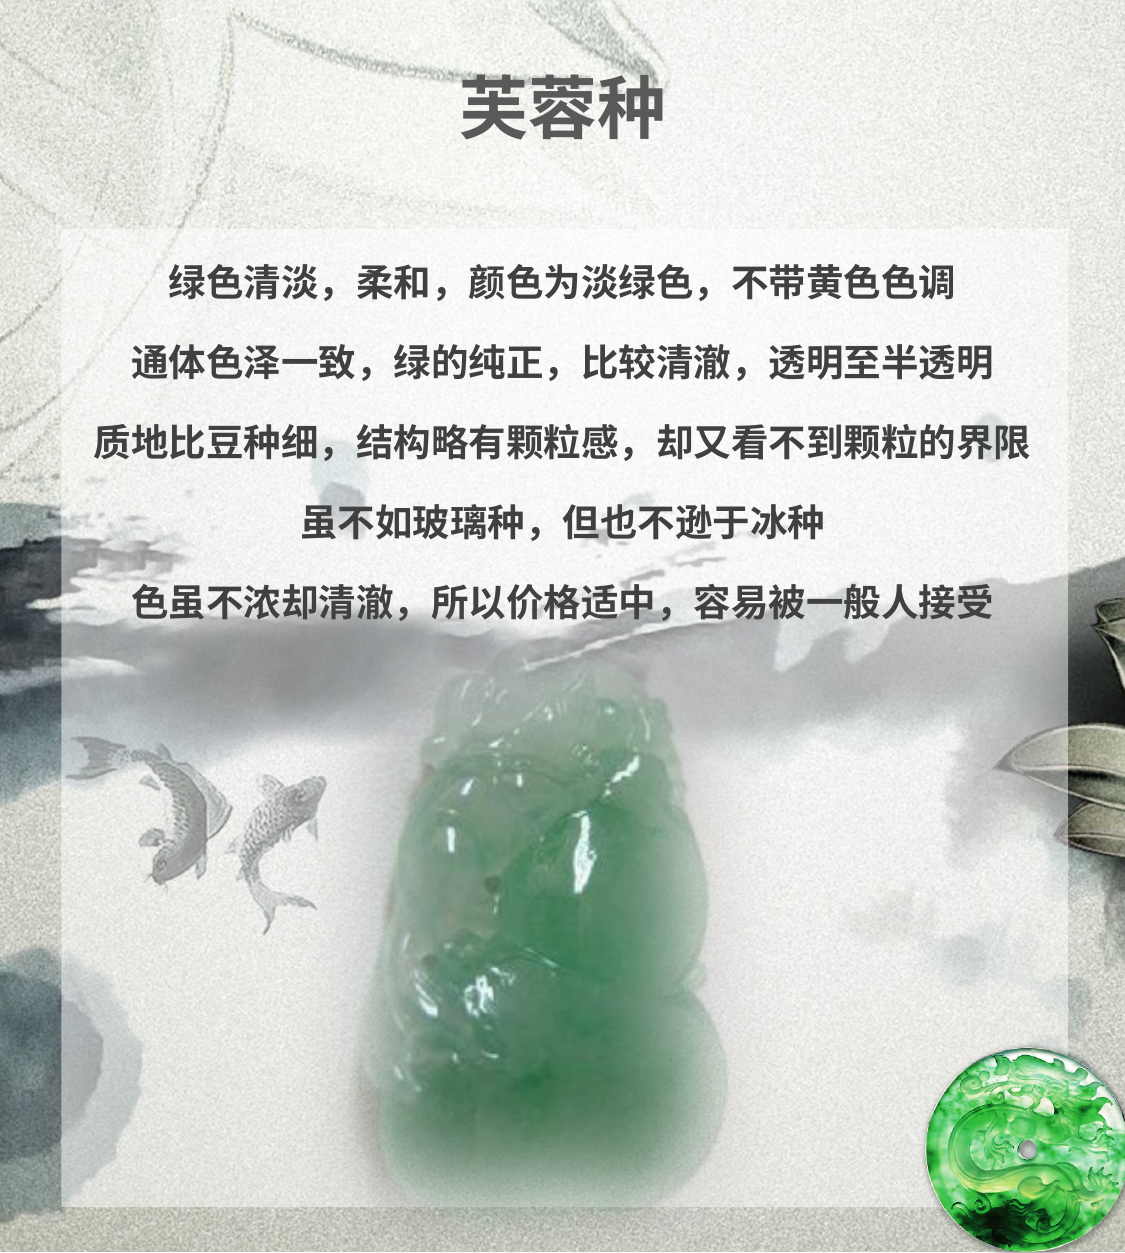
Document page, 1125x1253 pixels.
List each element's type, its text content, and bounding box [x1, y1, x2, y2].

title 芙蓉种 [60, 32, 1066, 192]
list 绿色清淡，柔和，颜色为淡绿色，不带黄色色调 通体色泽一致，绿的纯正，比较清澈，透明至半透明 质地比豆种细，结构略有颗粒感，却又看不到颗粒的界限 虽不如玻璃种，但也不逊于冰种 色虽不浓却清澈，所以价格适中，容易被一般人接受 [58, 228, 1066, 1208]
picture [0, 0, 1125, 1253]
